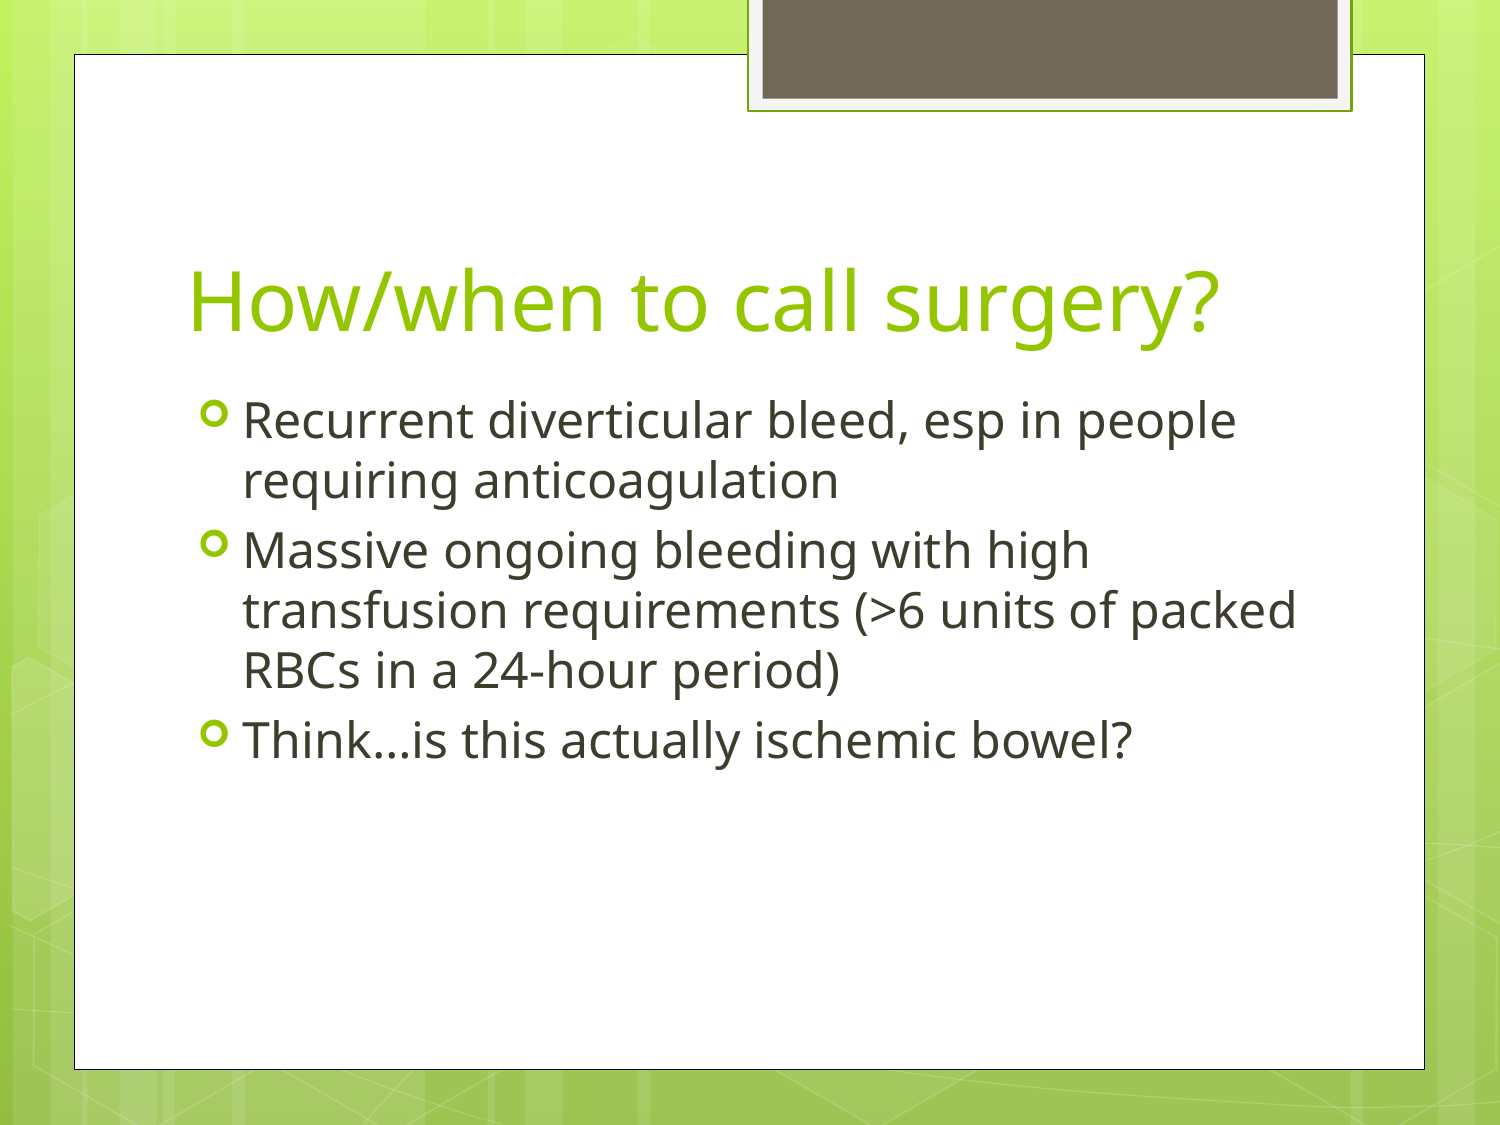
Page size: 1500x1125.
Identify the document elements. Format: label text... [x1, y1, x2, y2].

list Recurrent diverticular bleed, esp in people requiring anticoagulation Massive ongoing bleeding with high transfusion requirements (>6 units of packed RBCs in a 24-hour period) Think…is this actually ischemic bowel? [171, 381, 1324, 957]
title How/when to call surgery? [171, 168, 1324, 357]
